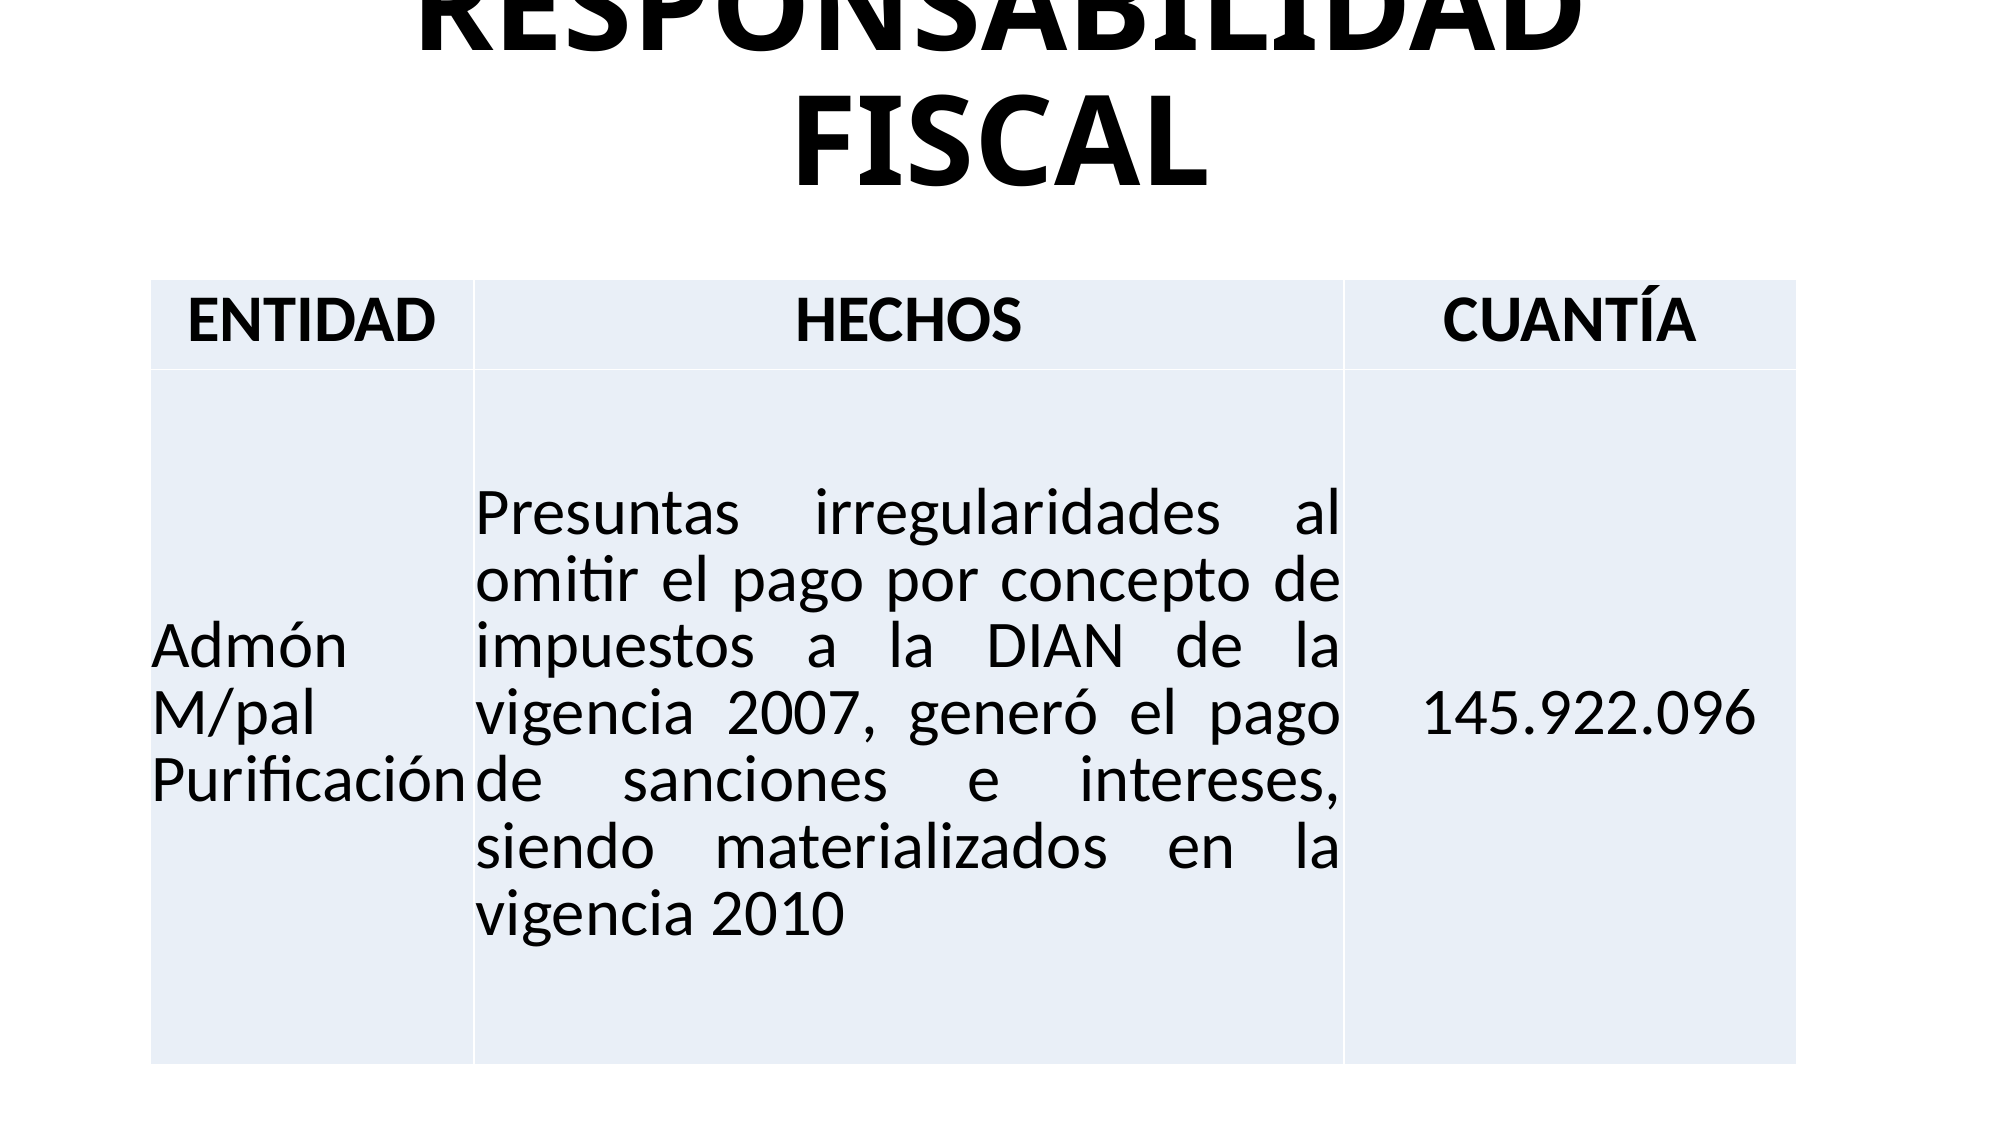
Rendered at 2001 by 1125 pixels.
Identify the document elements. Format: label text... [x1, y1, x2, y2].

table_cell Admón M/pal Purificación [151, 370, 473, 1064]
table_cell 145.922.096 [1345, 370, 1796, 1064]
table_cell Presuntas irregularidades al omitir el pago por concepto de impuestos a la DIAN de la vigencia 2007, generó el pago de sanciones e intereses, siendo materializados en la vigencia 2010 [475, 370, 1343, 1064]
table_header CUANTÍA [1345, 280, 1796, 369]
table_header ENTIDAD [151, 280, 473, 369]
table_header HECHOS [475, 280, 1343, 369]
title RESPONSABILIDAD FISCAL [249, 46, 1750, 220]
